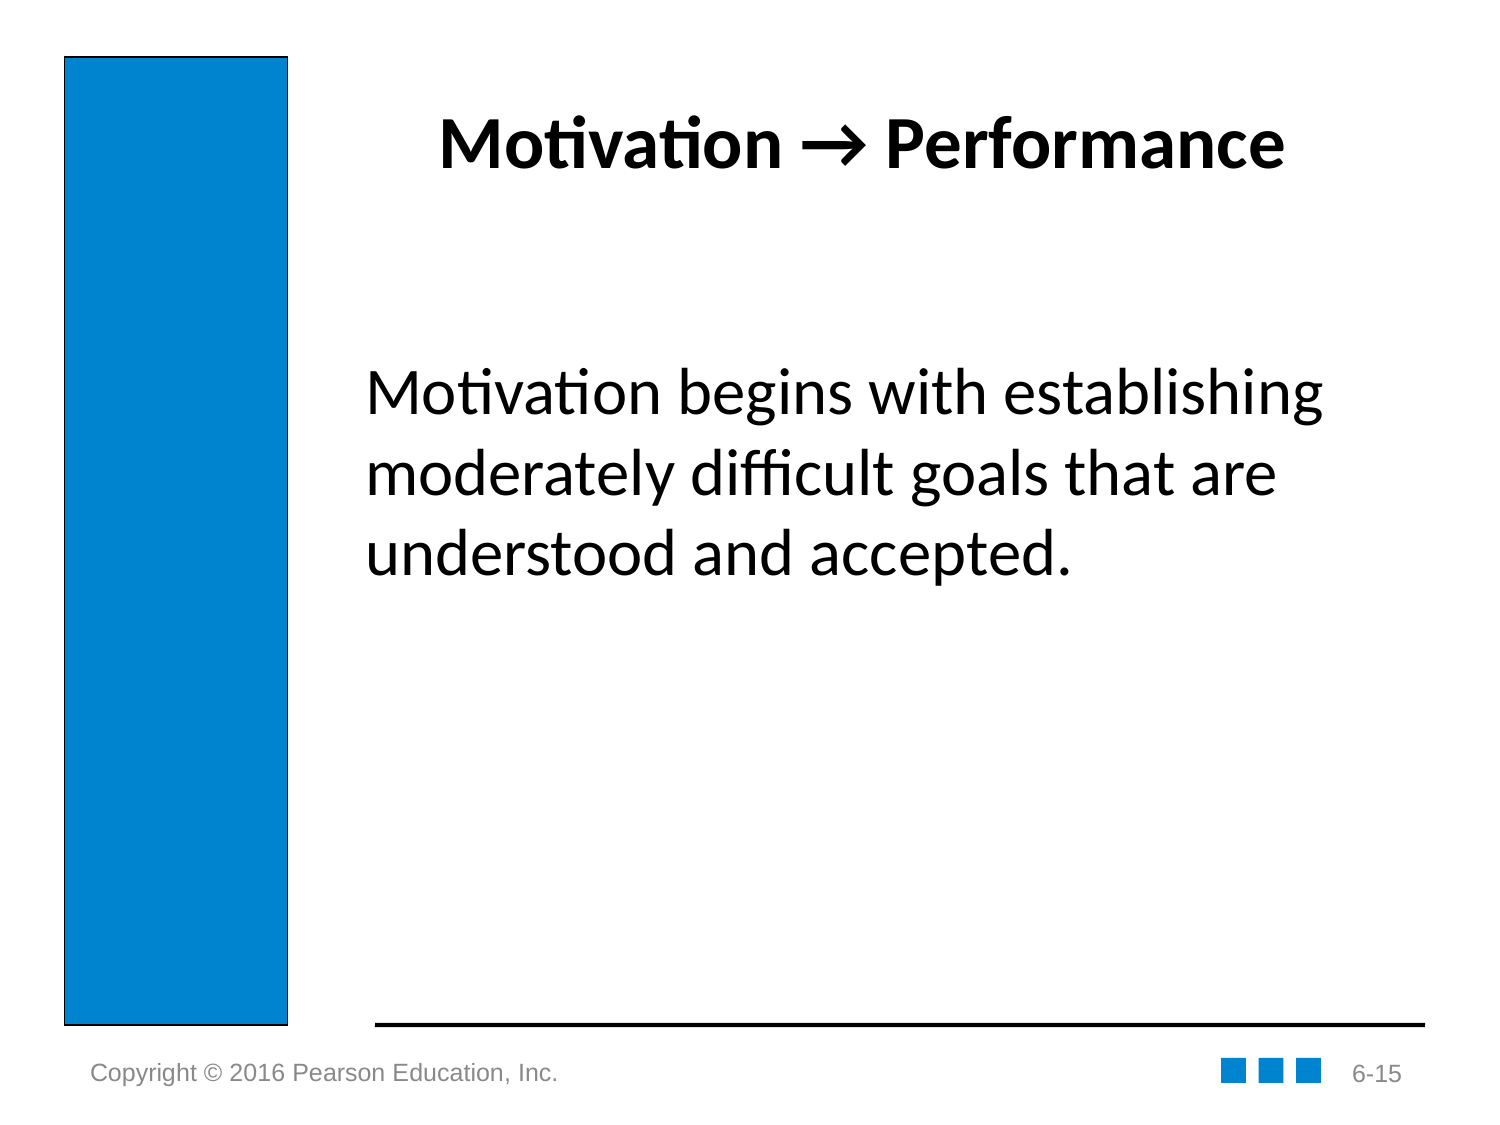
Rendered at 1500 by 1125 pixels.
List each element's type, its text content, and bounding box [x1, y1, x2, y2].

list Motivation begins with establishing moderately difficult goals that are understood and accepted. [350, 340, 1388, 741]
text_box Copyright © 2016 Pearson Education, Inc. [75, 1055, 625, 1088]
text_box [1221, 1057, 1246, 1083]
title Motivation → Performance [300, 45, 1425, 233]
text_box [1296, 1057, 1321, 1083]
text_box [64, 56, 288, 1025]
text_box [1258, 1057, 1284, 1083]
text_box 6-15 [1333, 1050, 1421, 1095]
